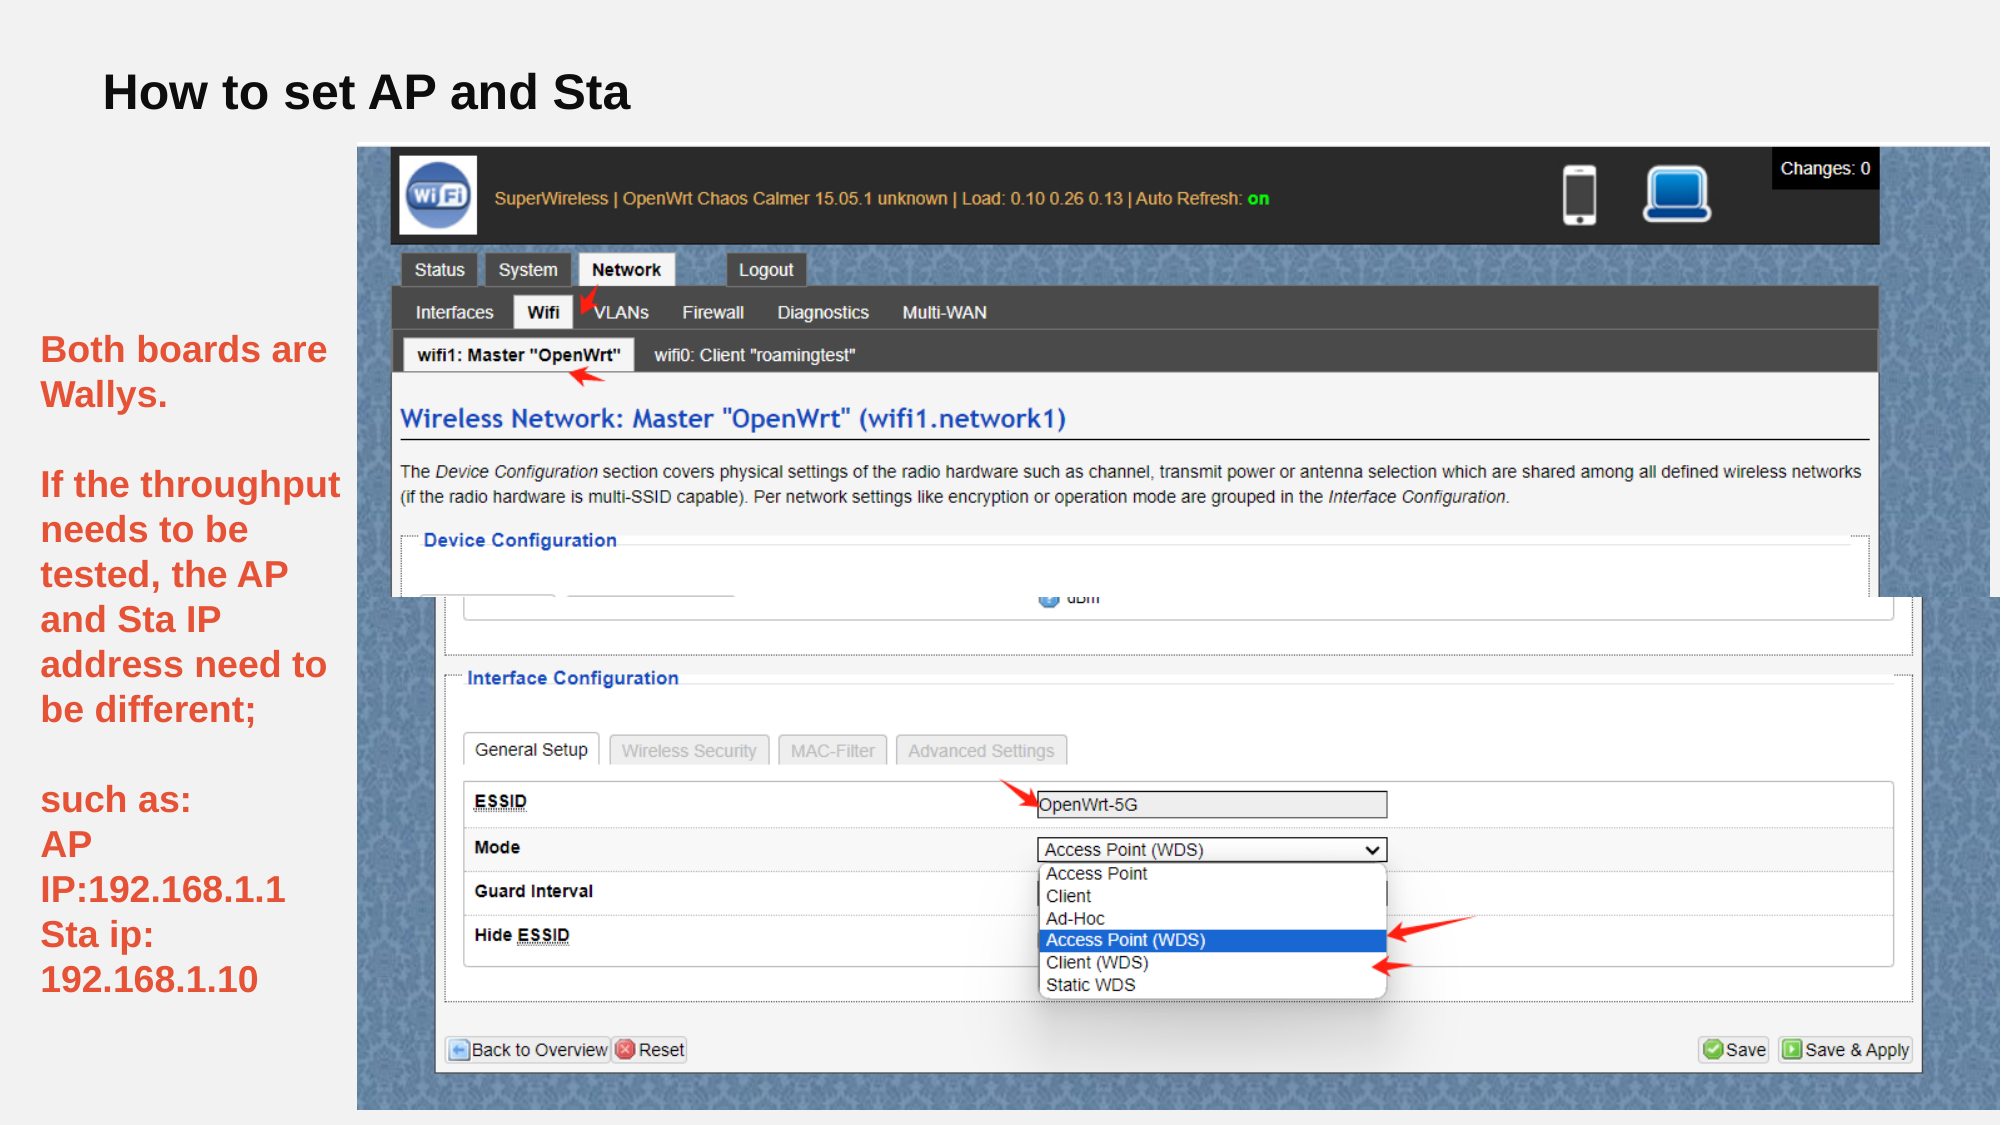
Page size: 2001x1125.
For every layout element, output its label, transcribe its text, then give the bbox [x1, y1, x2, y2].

picture [357, 142, 2000, 1110]
text_box Both boards are Wallys. If the throughput needs to be tested, the AP and Sta IP address need to be different; such as: AP IP:192.168.1.1 Sta ip: 192.168.1.10 [25, 317, 357, 796]
text_box How to set AP and Sta [87, 52, 1116, 127]
